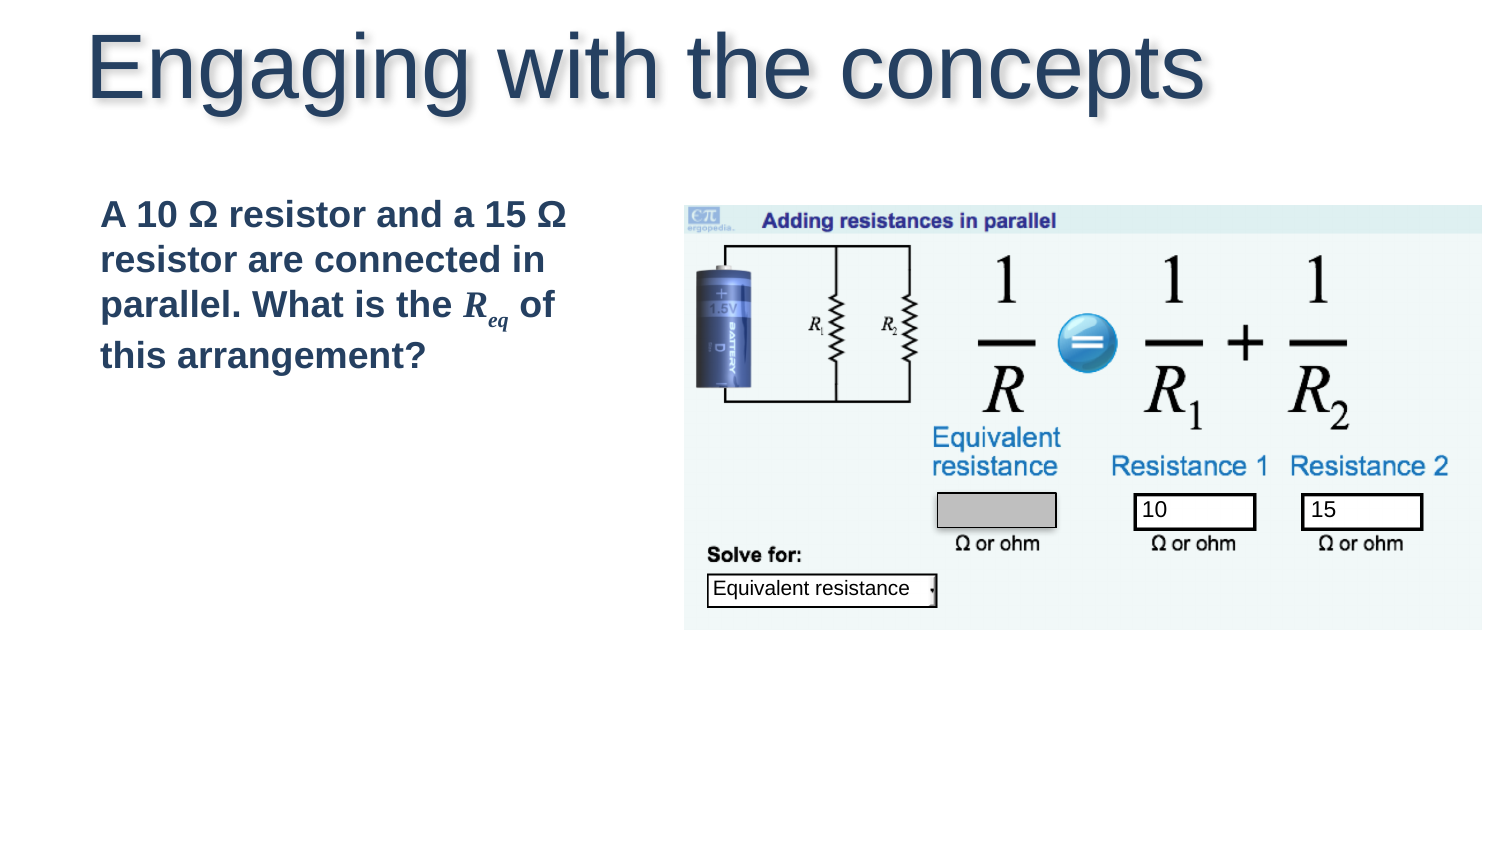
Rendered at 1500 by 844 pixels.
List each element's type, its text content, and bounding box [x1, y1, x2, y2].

text_box Engaging with the concepts [70, 0, 1285, 206]
text_box A 10 Ω resistor and a 15 Ω resistor are connected in parallel. What is the Req of this arrangement? [85, 182, 638, 475]
picture [684, 204, 1482, 631]
